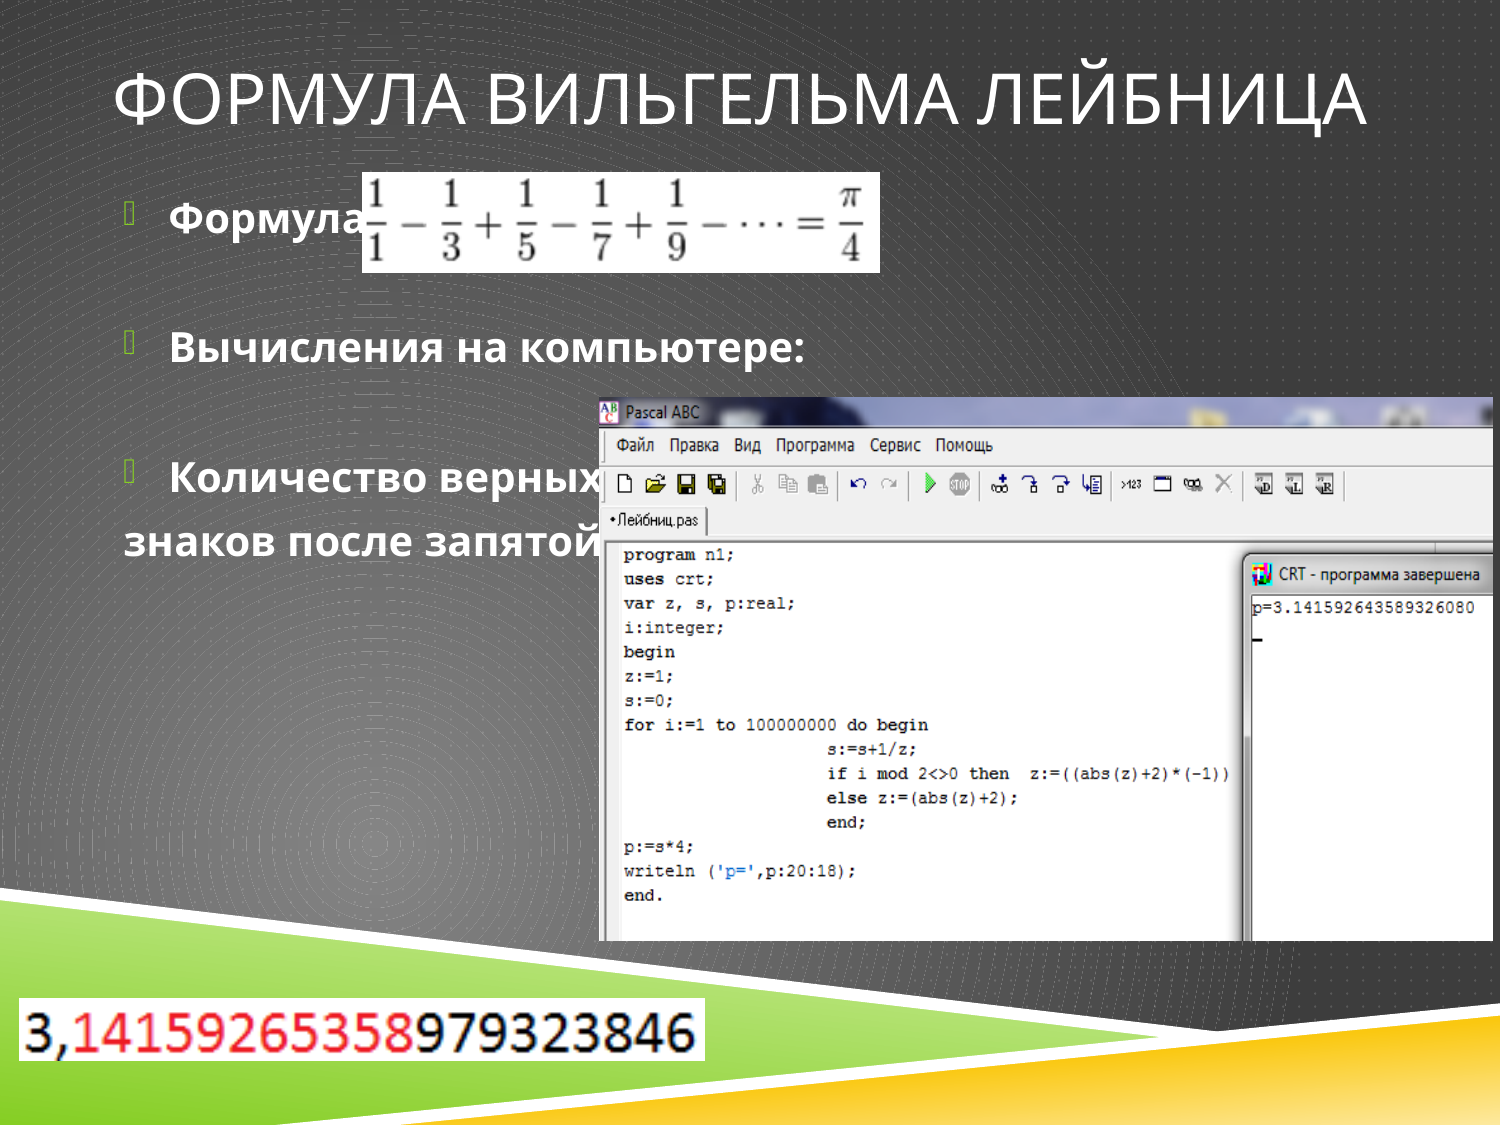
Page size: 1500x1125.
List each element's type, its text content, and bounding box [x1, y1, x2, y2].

list Формула: Вычисления на компьютере: Количество верных знаков после запятой: 11 [112, 184, 1388, 1012]
picture [599, 396, 1494, 941]
picture [19, 998, 706, 1062]
title Формула Вильгельма Лейбница [112, 45, 1388, 184]
picture [361, 172, 881, 273]
